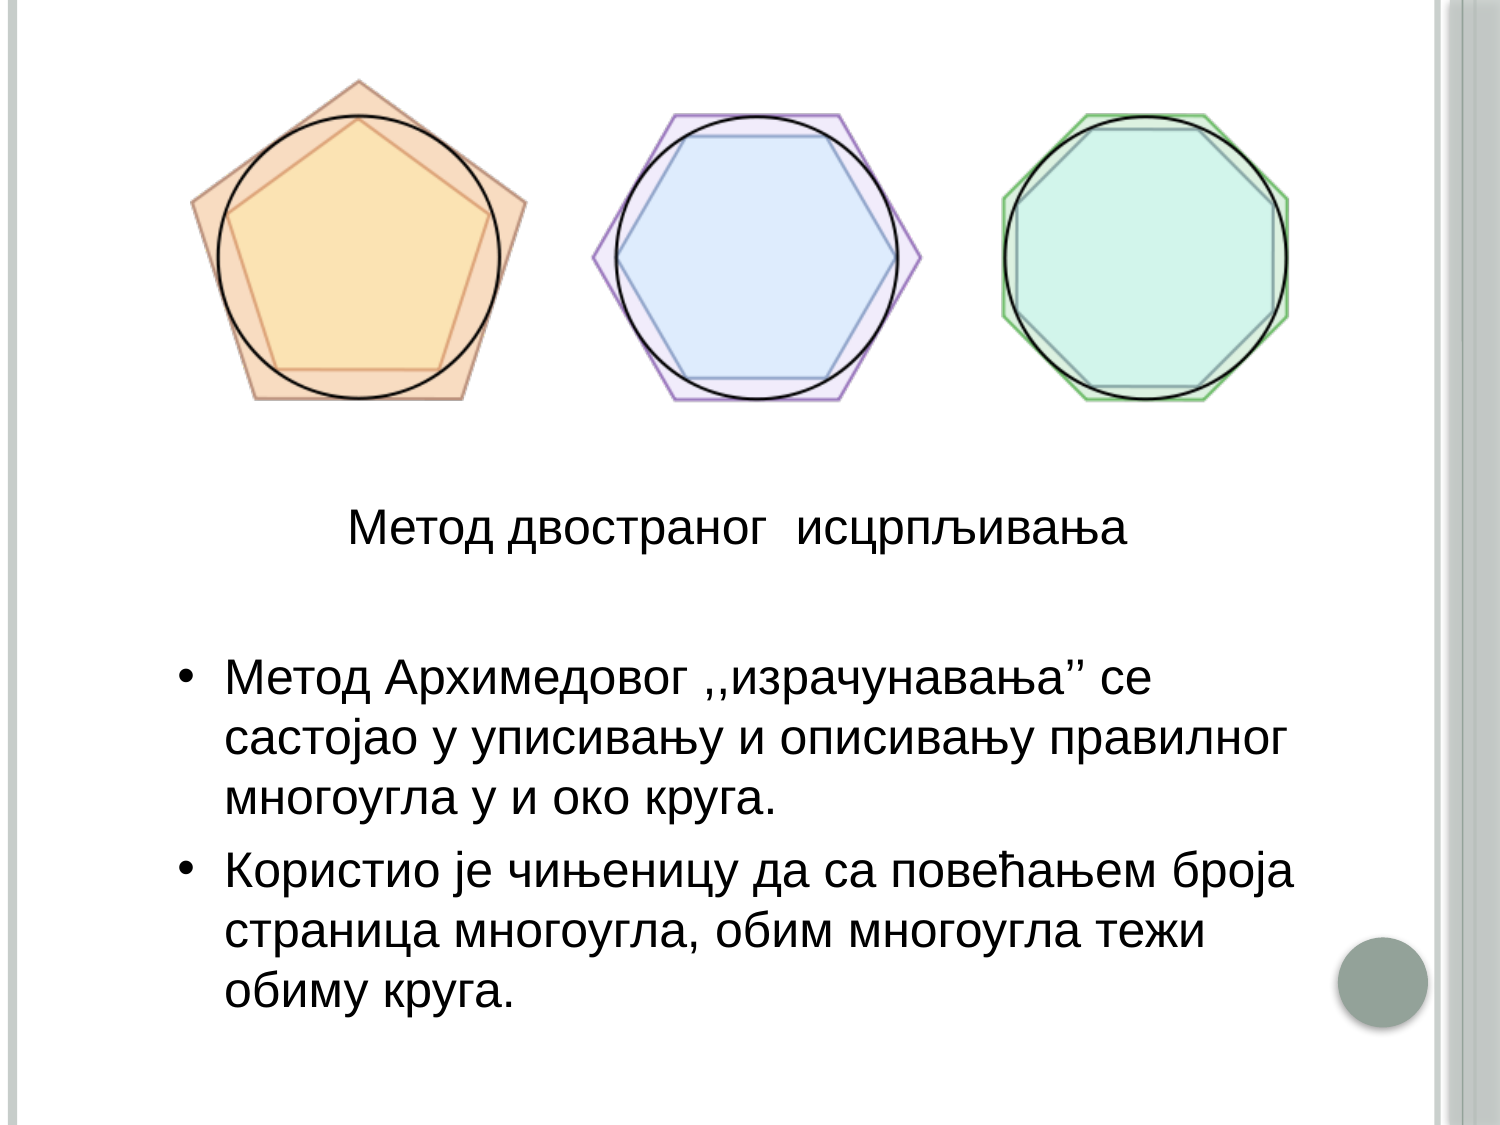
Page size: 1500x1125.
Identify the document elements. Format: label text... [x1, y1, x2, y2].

text_box Метод Архимедовог ,,израчунавања’’ се састојао у уписивању и описивању правилног многоугла у и око круга. Користио је чињеницу да са повећањем броја страница многоугла, обим многоугла тежи обиму круга. [162, 637, 1313, 1025]
picture [163, 61, 1337, 454]
text_box Метод двостраног исцрпљивања [200, 487, 1275, 563]
